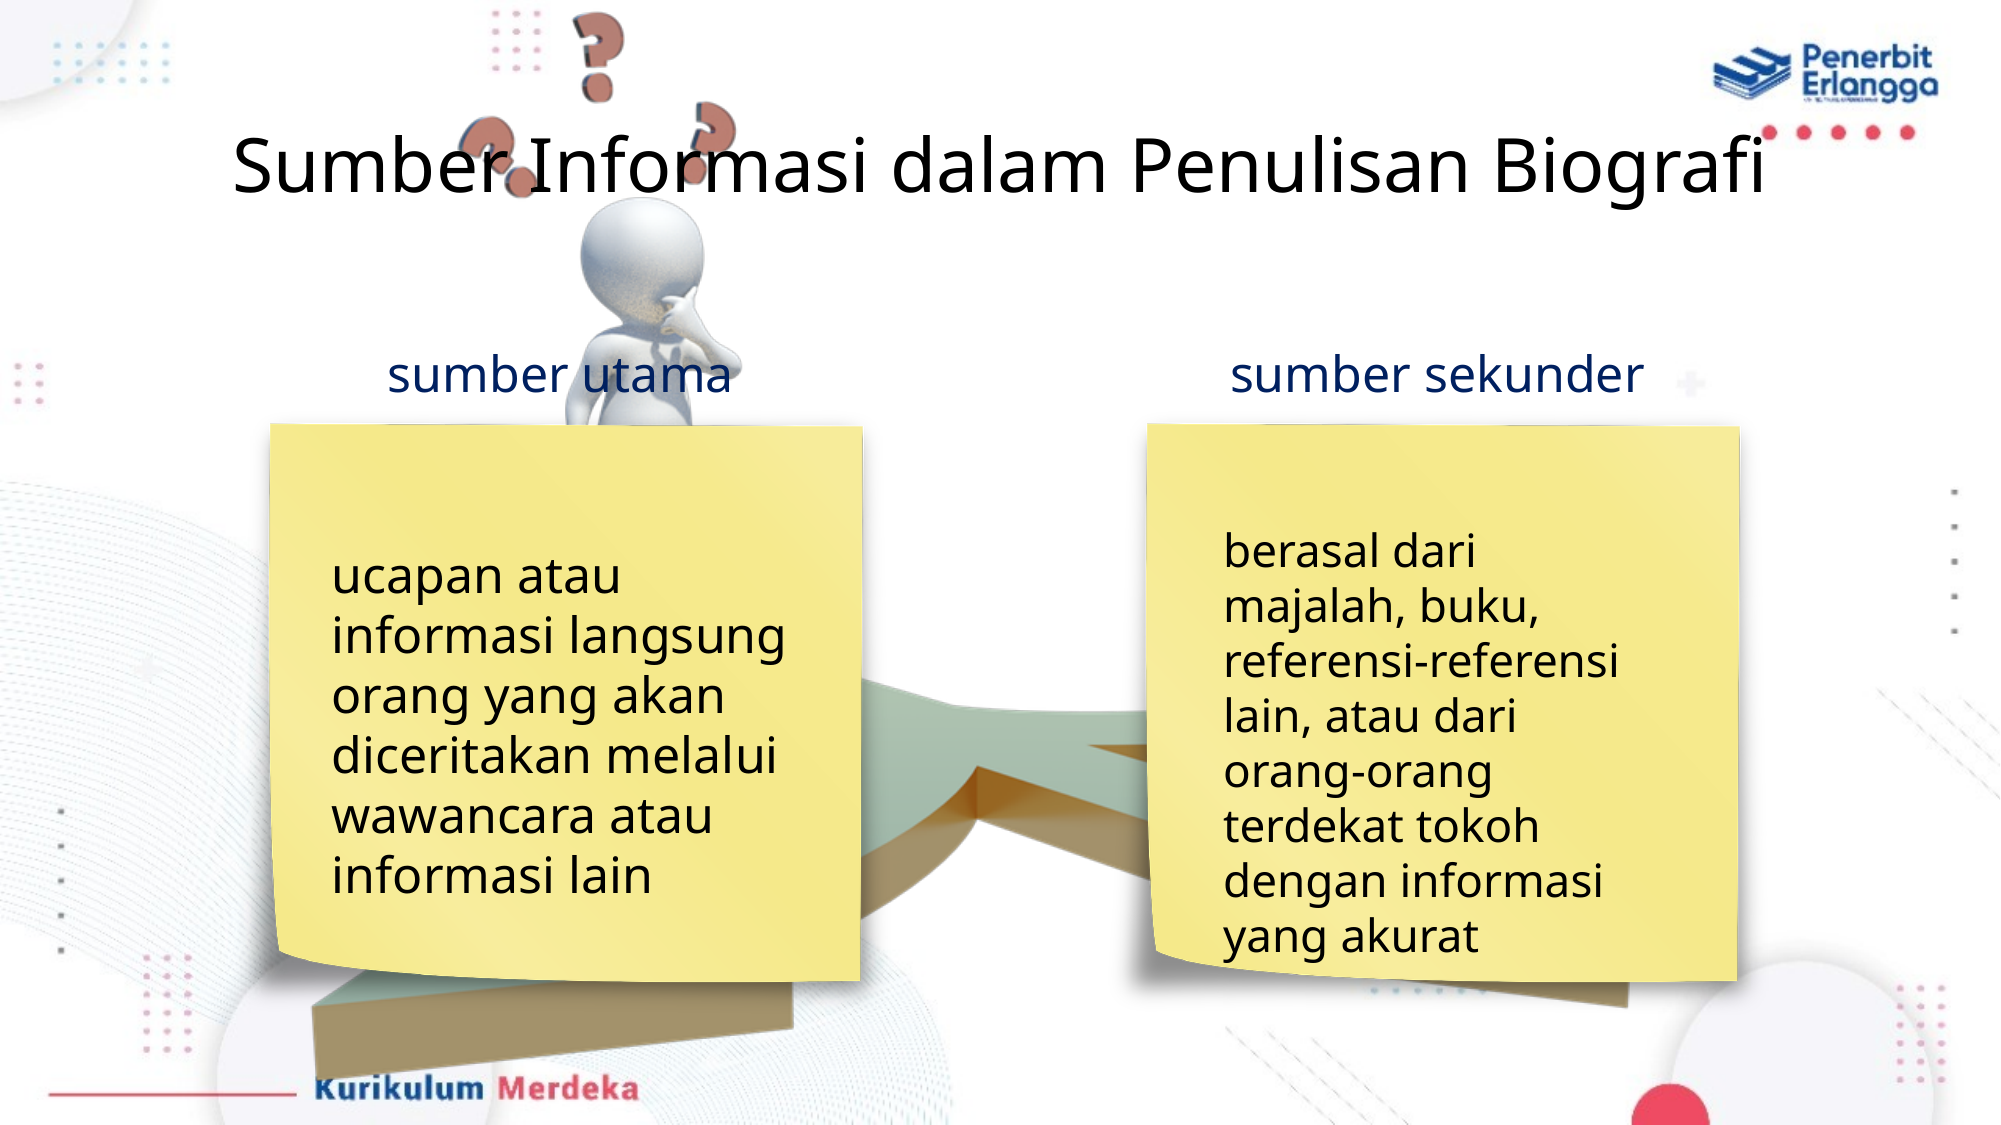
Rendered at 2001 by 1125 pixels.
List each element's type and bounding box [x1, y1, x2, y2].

list [1106, 410, 1769, 1016]
picture [0, 0, 2001, 1125]
list [229, 410, 892, 1016]
